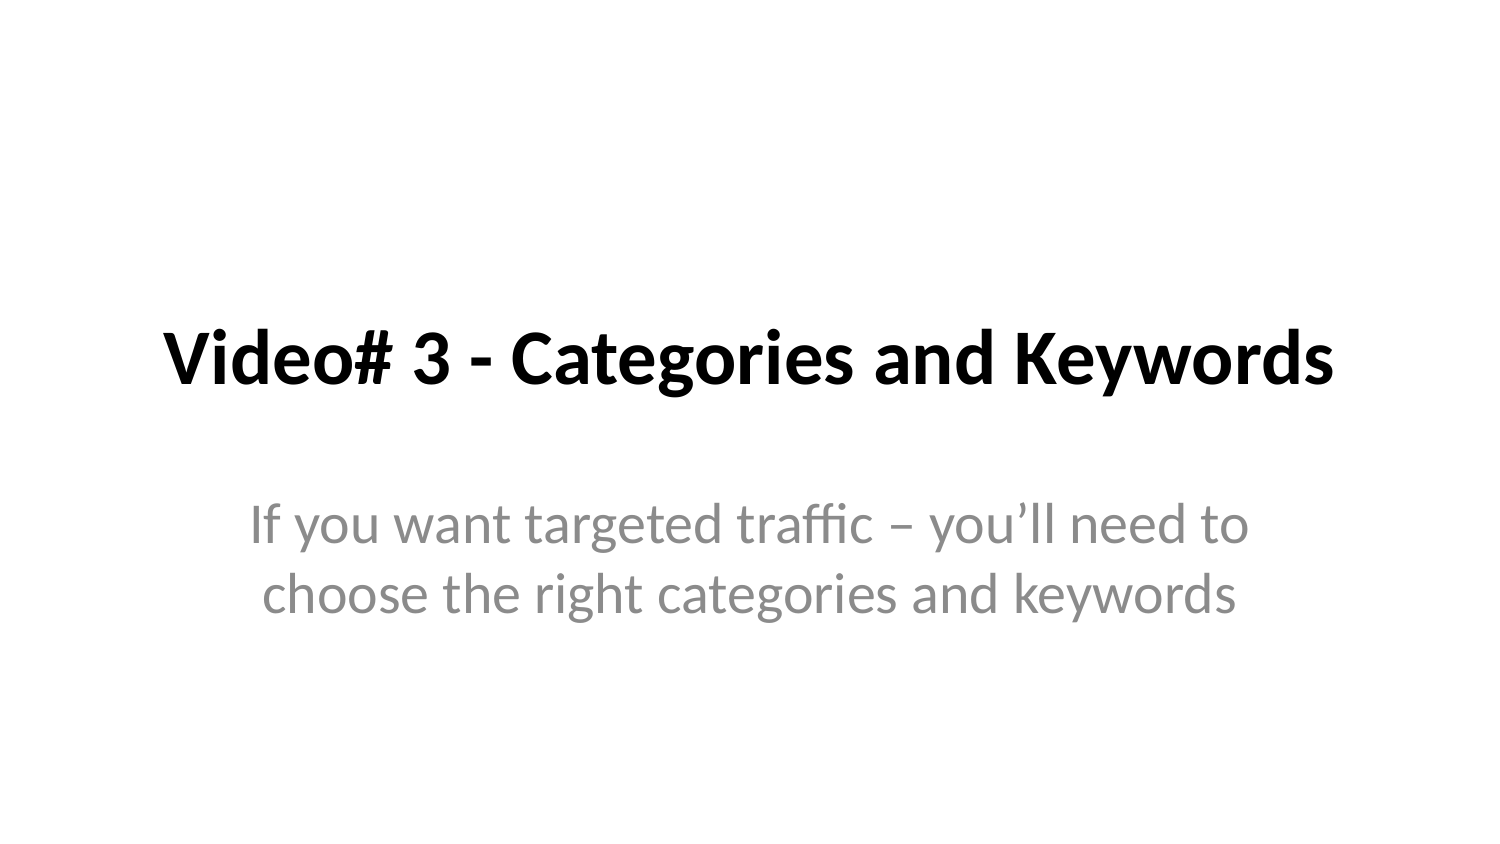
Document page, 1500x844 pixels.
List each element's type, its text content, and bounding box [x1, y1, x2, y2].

subtitle If you want targeted traffic – you’ll need to choose the right categories and keywords [225, 478, 1275, 694]
title Video# 3 - Categories and Keywords [112, 262, 1388, 443]
